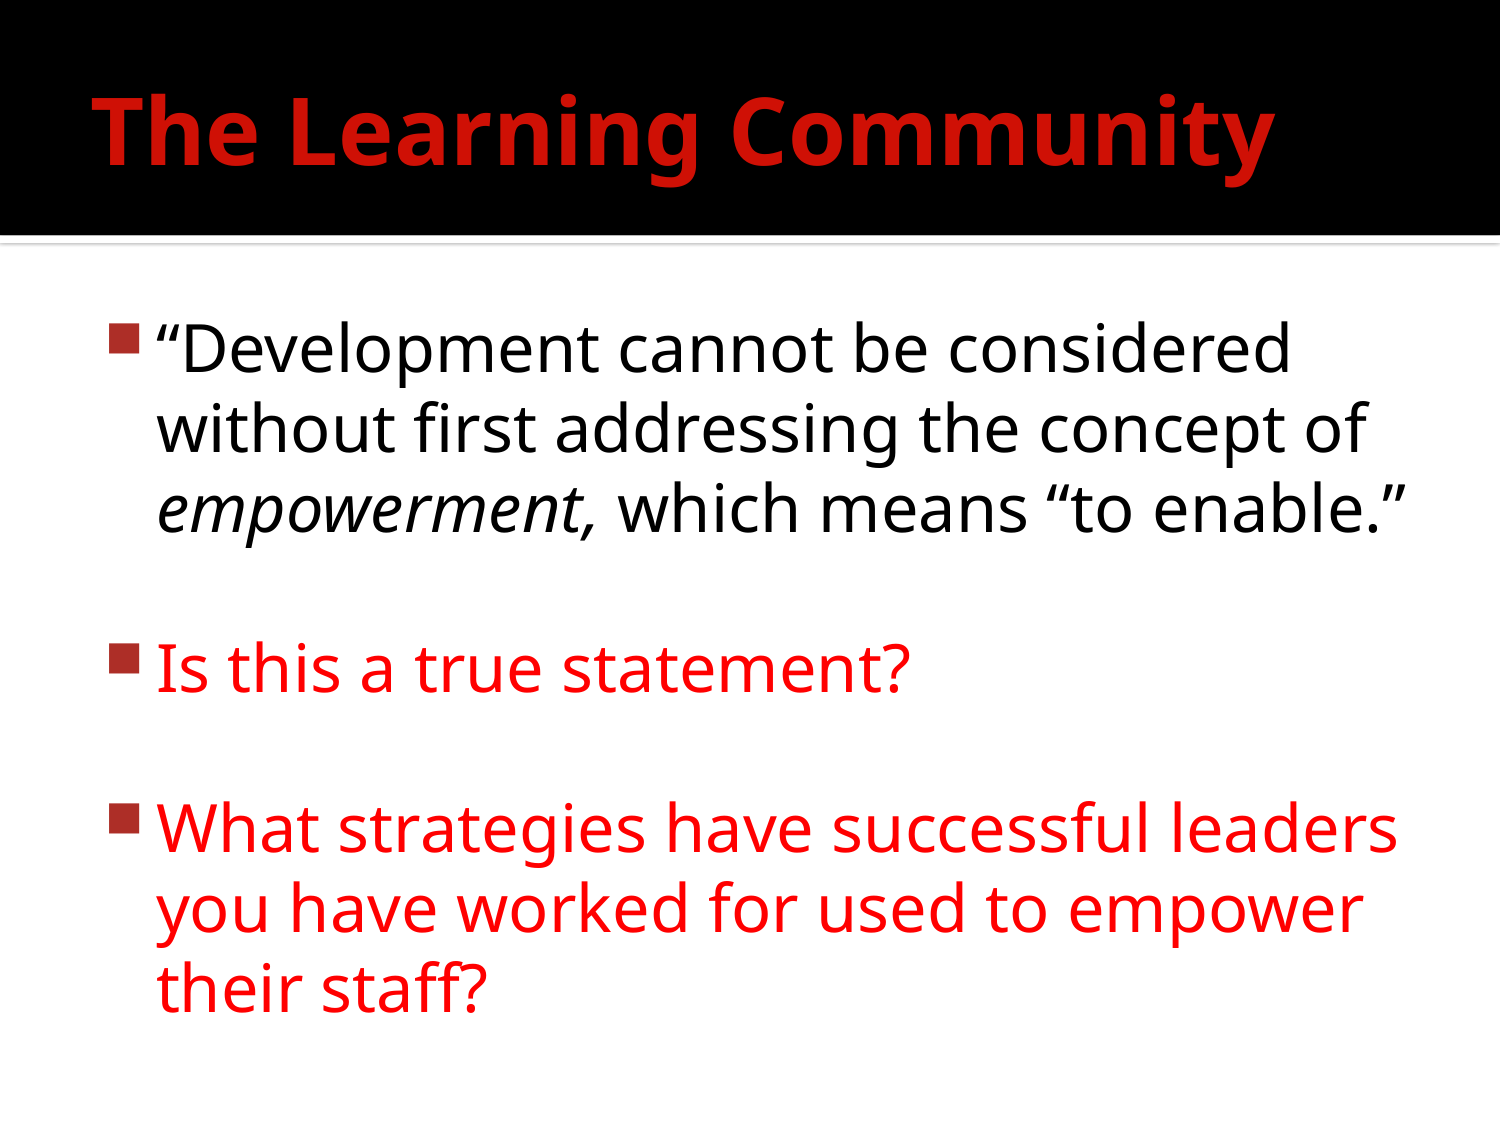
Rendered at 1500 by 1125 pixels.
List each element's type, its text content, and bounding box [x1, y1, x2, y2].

list “Development cannot be considered without first addressing the concept of empowerment, which means “to enable.” Is this a true statement? What strategies have successful leaders you have worked for used to empower their staff? [75, 291, 1425, 1050]
title The Learning Community [75, 25, 1425, 231]
